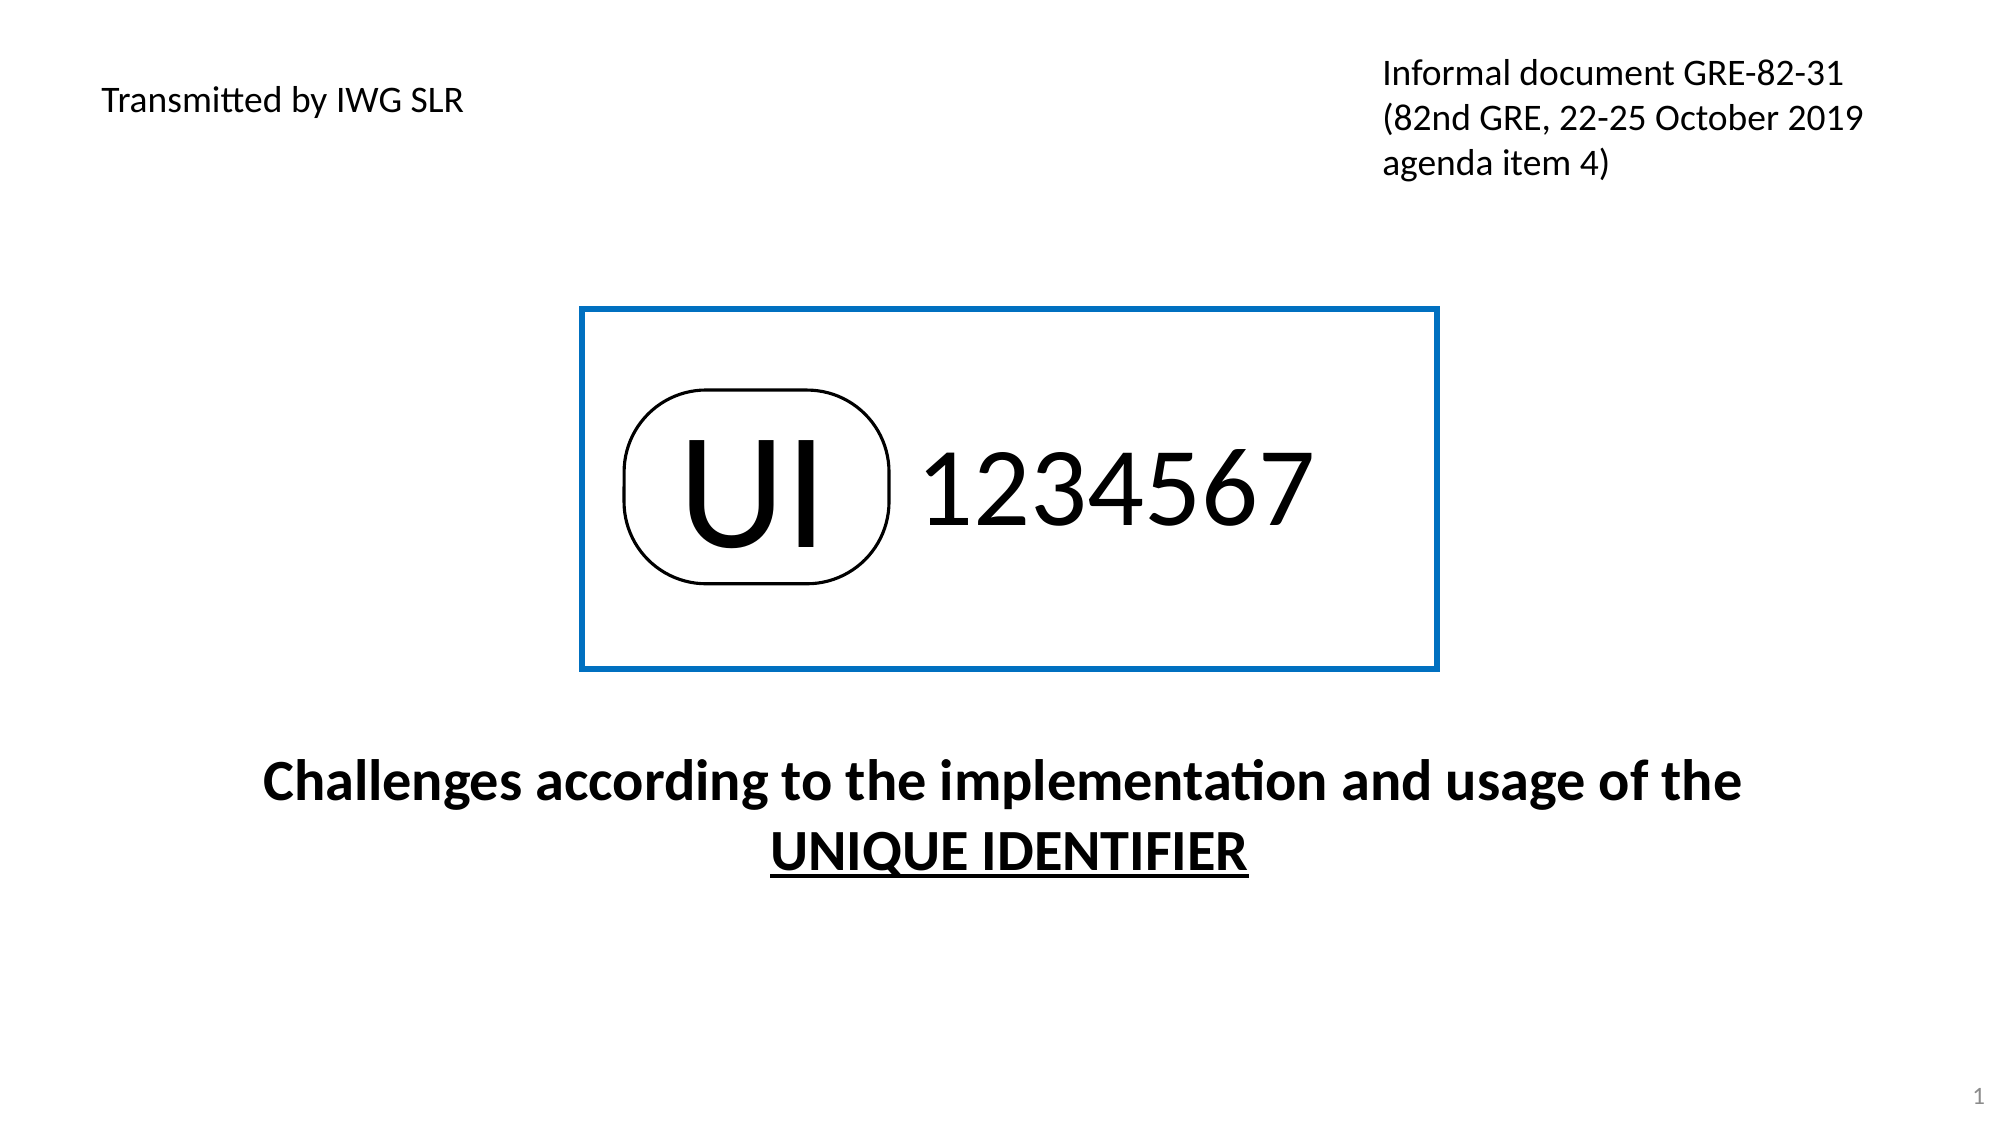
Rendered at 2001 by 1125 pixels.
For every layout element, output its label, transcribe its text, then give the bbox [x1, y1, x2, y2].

text_box Challenges according to the implementation and usage of the UNIQUE IDENTIFIER [232, 734, 1787, 890]
slide_number 1 [1550, 1064, 2000, 1125]
text_box Transmitted by IWG SLR [78, 68, 829, 128]
text_box Informal document GRE-82-31 (82nd GRE, 22-25 October 2019 agenda item 4) [1367, 41, 1981, 191]
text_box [581, 308, 1495, 669]
